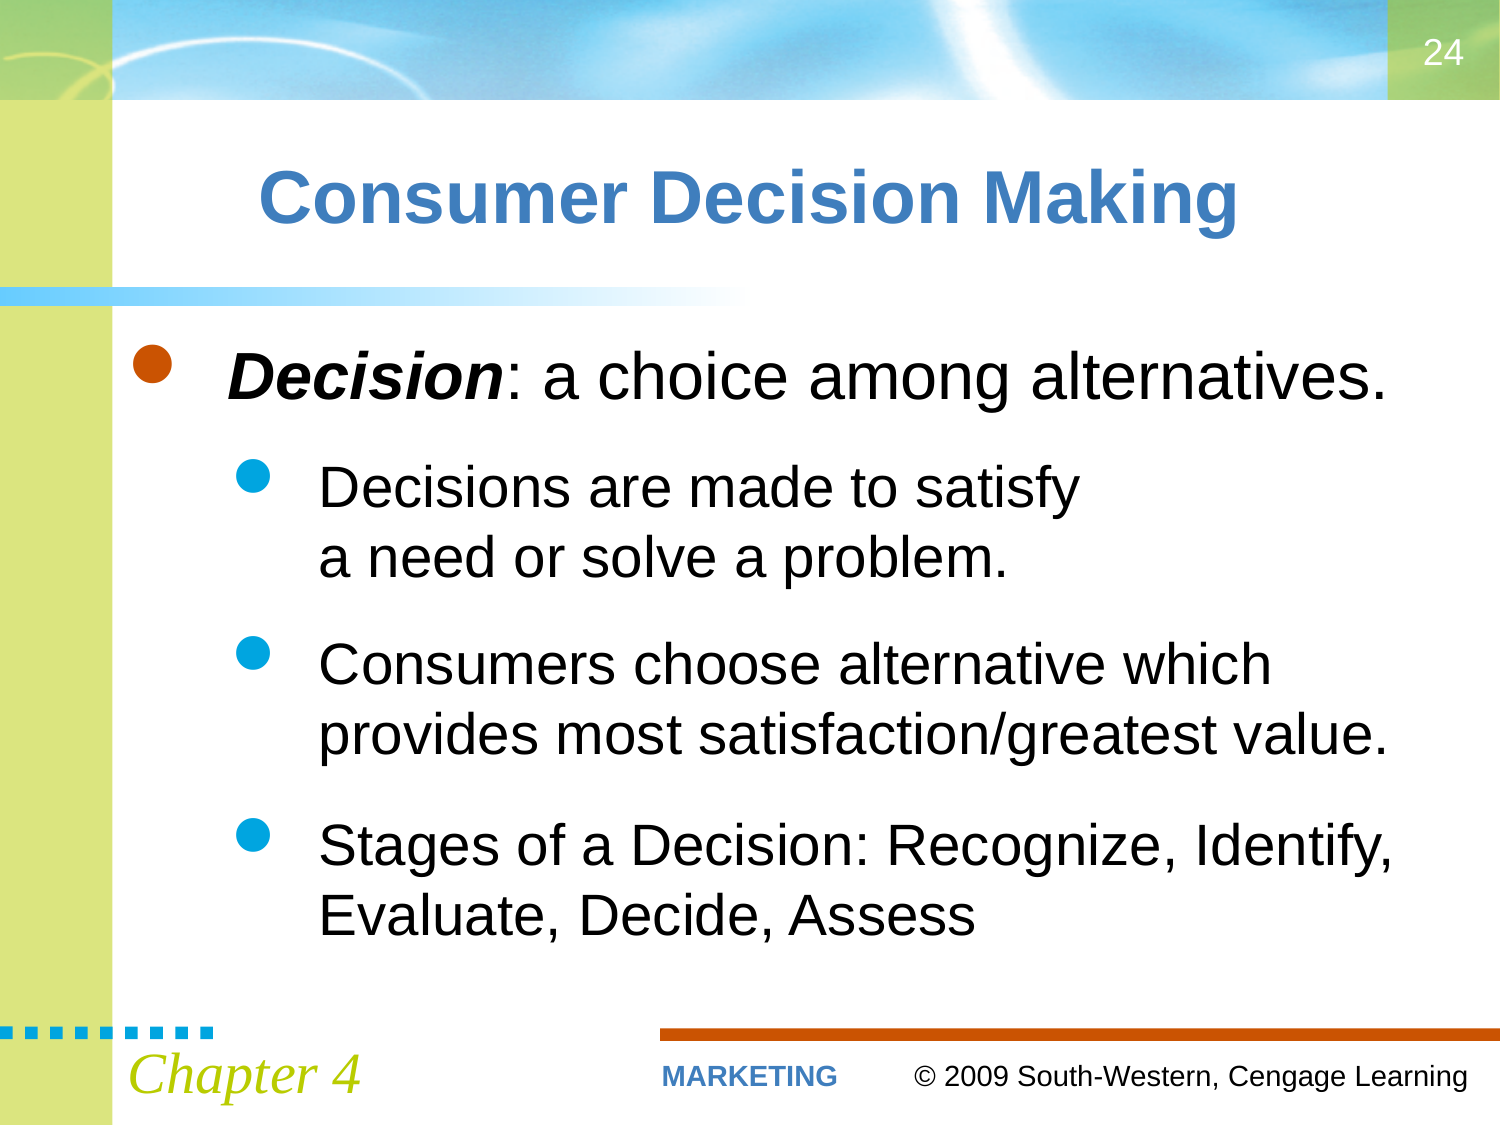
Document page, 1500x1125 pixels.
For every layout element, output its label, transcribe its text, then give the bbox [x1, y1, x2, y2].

title Consumer Decision Making [112, 99, 1388, 288]
slide_number 24 [1387, 0, 1500, 101]
footer Chapter 4 [112, 1012, 638, 1113]
list Decision: a choice among alternatives. Decisions are made to satisfy a need or solve a problem. Consumers choose alternative which provides most satisfaction/greatest value. Stages of a Decision: Recognize, Identify, Evaluate, Decide, Assess [112, 324, 1463, 976]
